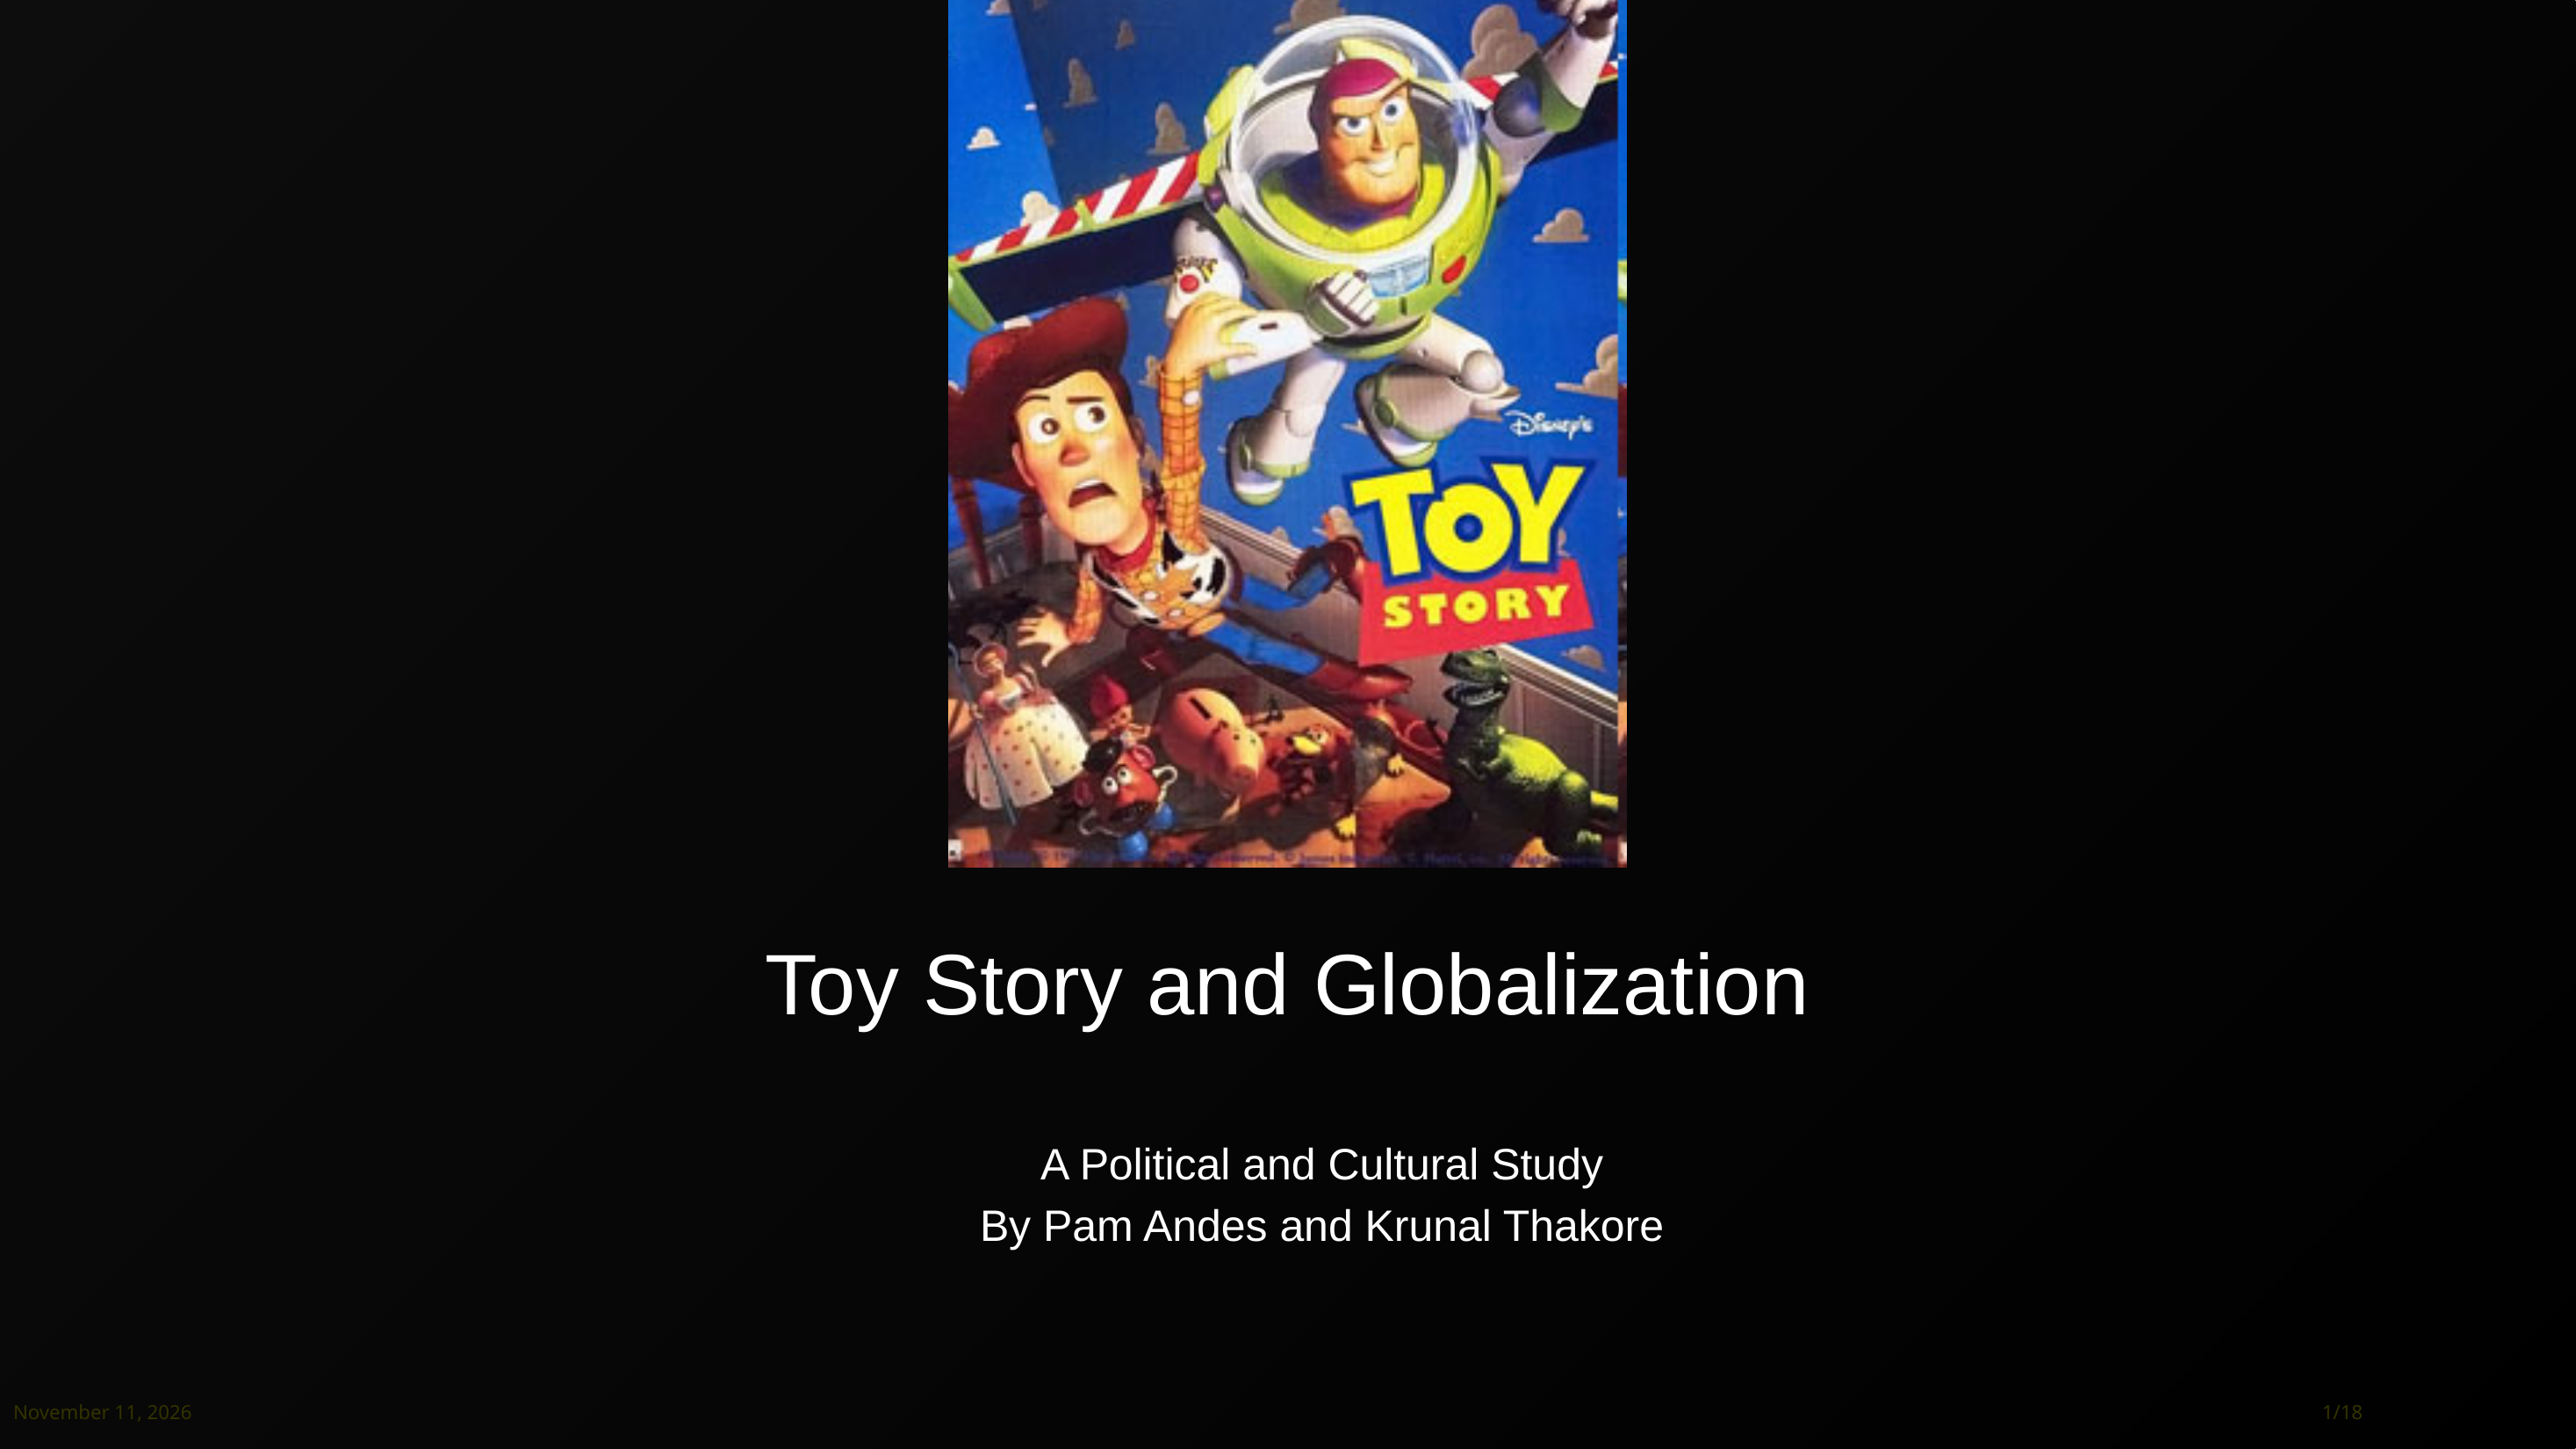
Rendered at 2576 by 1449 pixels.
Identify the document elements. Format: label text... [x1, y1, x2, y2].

slide_number 1/18 [2146, 1331, 2555, 1433]
subtitle A Political and Cultural Study By Pam Andes and Krunal Thakore [754, 1128, 1890, 1309]
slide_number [0, 1331, 859, 1433]
picture [948, 0, 1627, 868]
title Toy Story and Globalization [690, 867, 1885, 1093]
